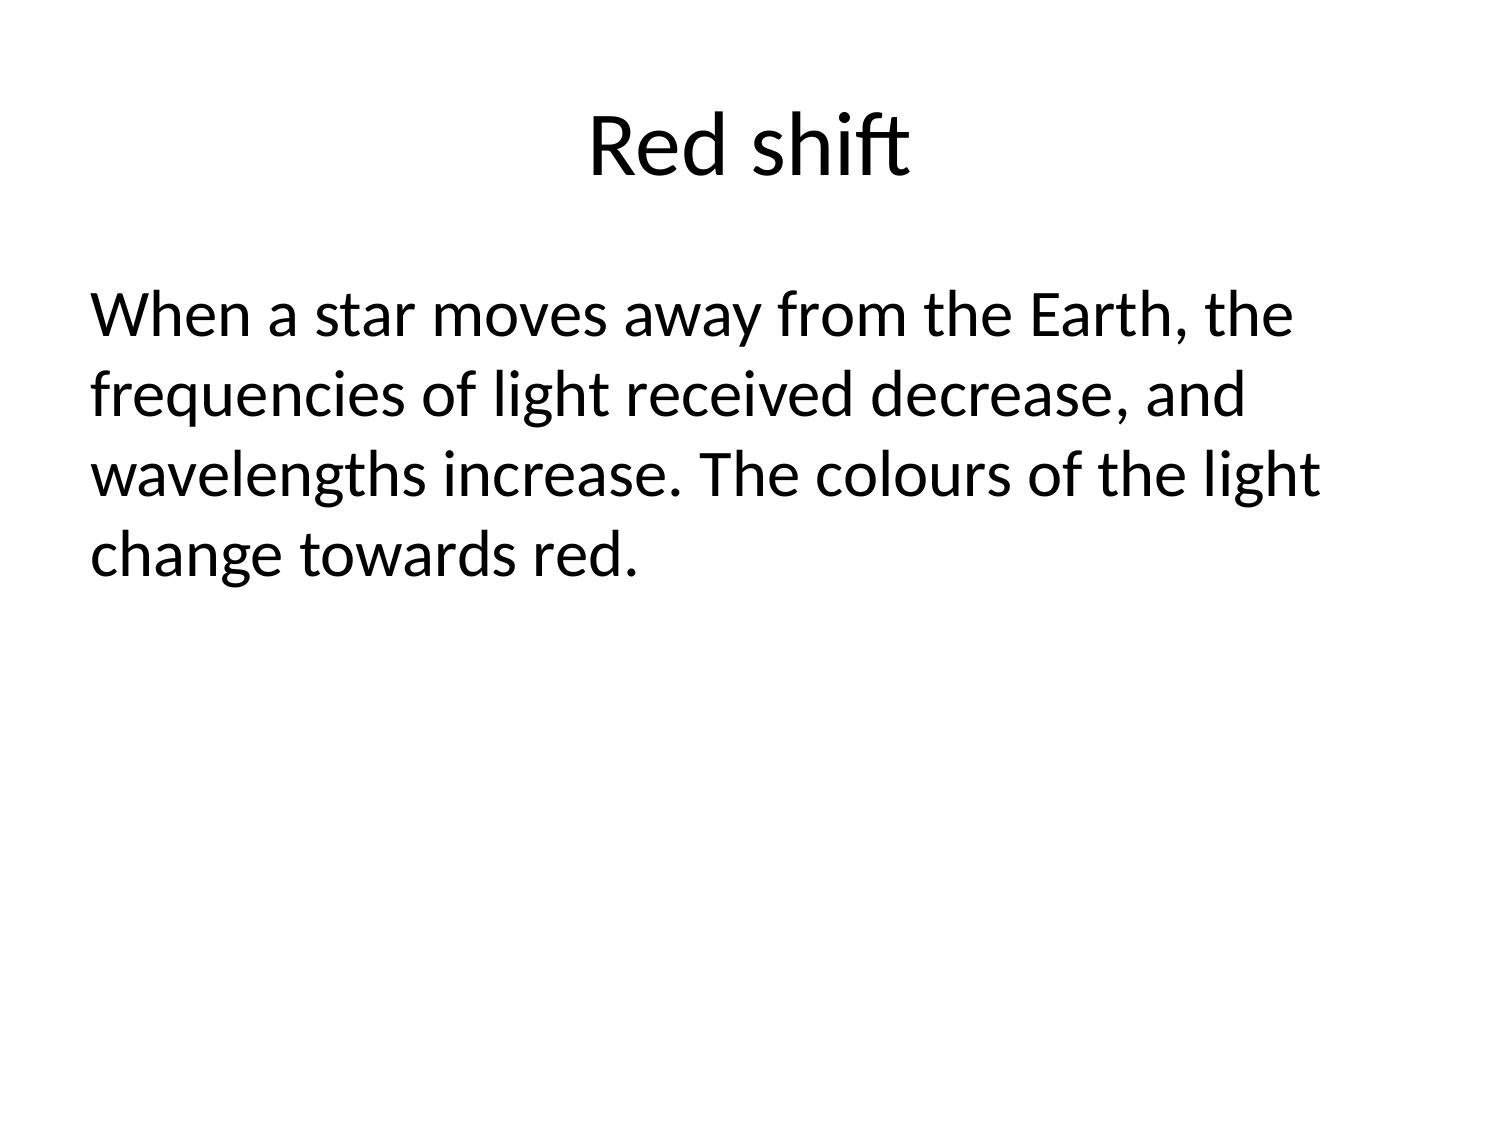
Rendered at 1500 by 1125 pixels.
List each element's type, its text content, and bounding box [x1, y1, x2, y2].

list When a star moves away from the Earth, the frequencies of light received decrease, and wavelengths increase. The colours of the light change towards red. [75, 262, 1425, 1005]
title Red shift [75, 45, 1425, 233]
